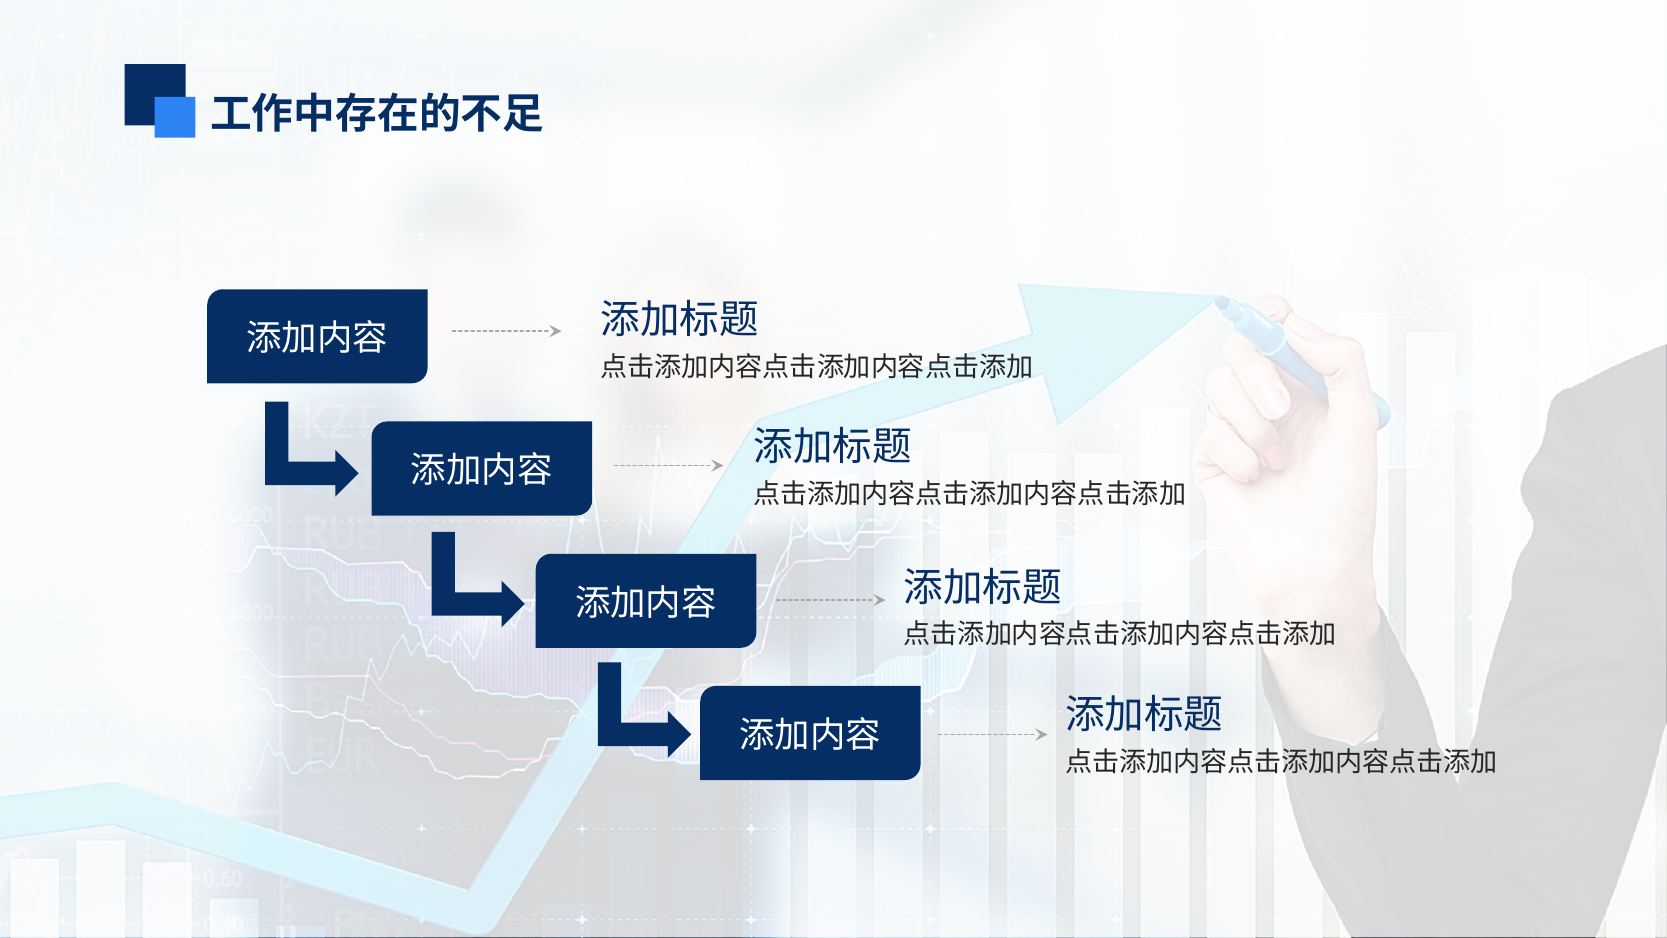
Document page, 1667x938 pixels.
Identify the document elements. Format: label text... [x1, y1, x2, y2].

text_box [429, 529, 527, 630]
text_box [585, 288, 1051, 392]
text_box [595, 660, 694, 760]
text_box [263, 399, 361, 499]
text_box 添加内容 [369, 419, 595, 518]
text_box [153, 95, 197, 140]
text_box 添加内容 [205, 287, 430, 386]
text_box 添加内容 [533, 551, 759, 650]
text_box [123, 62, 188, 127]
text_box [888, 556, 1355, 659]
text_box 添加内容 [698, 683, 923, 783]
text_box 工作中存在的不足 [195, 78, 574, 144]
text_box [1050, 684, 1516, 787]
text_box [738, 416, 1204, 519]
